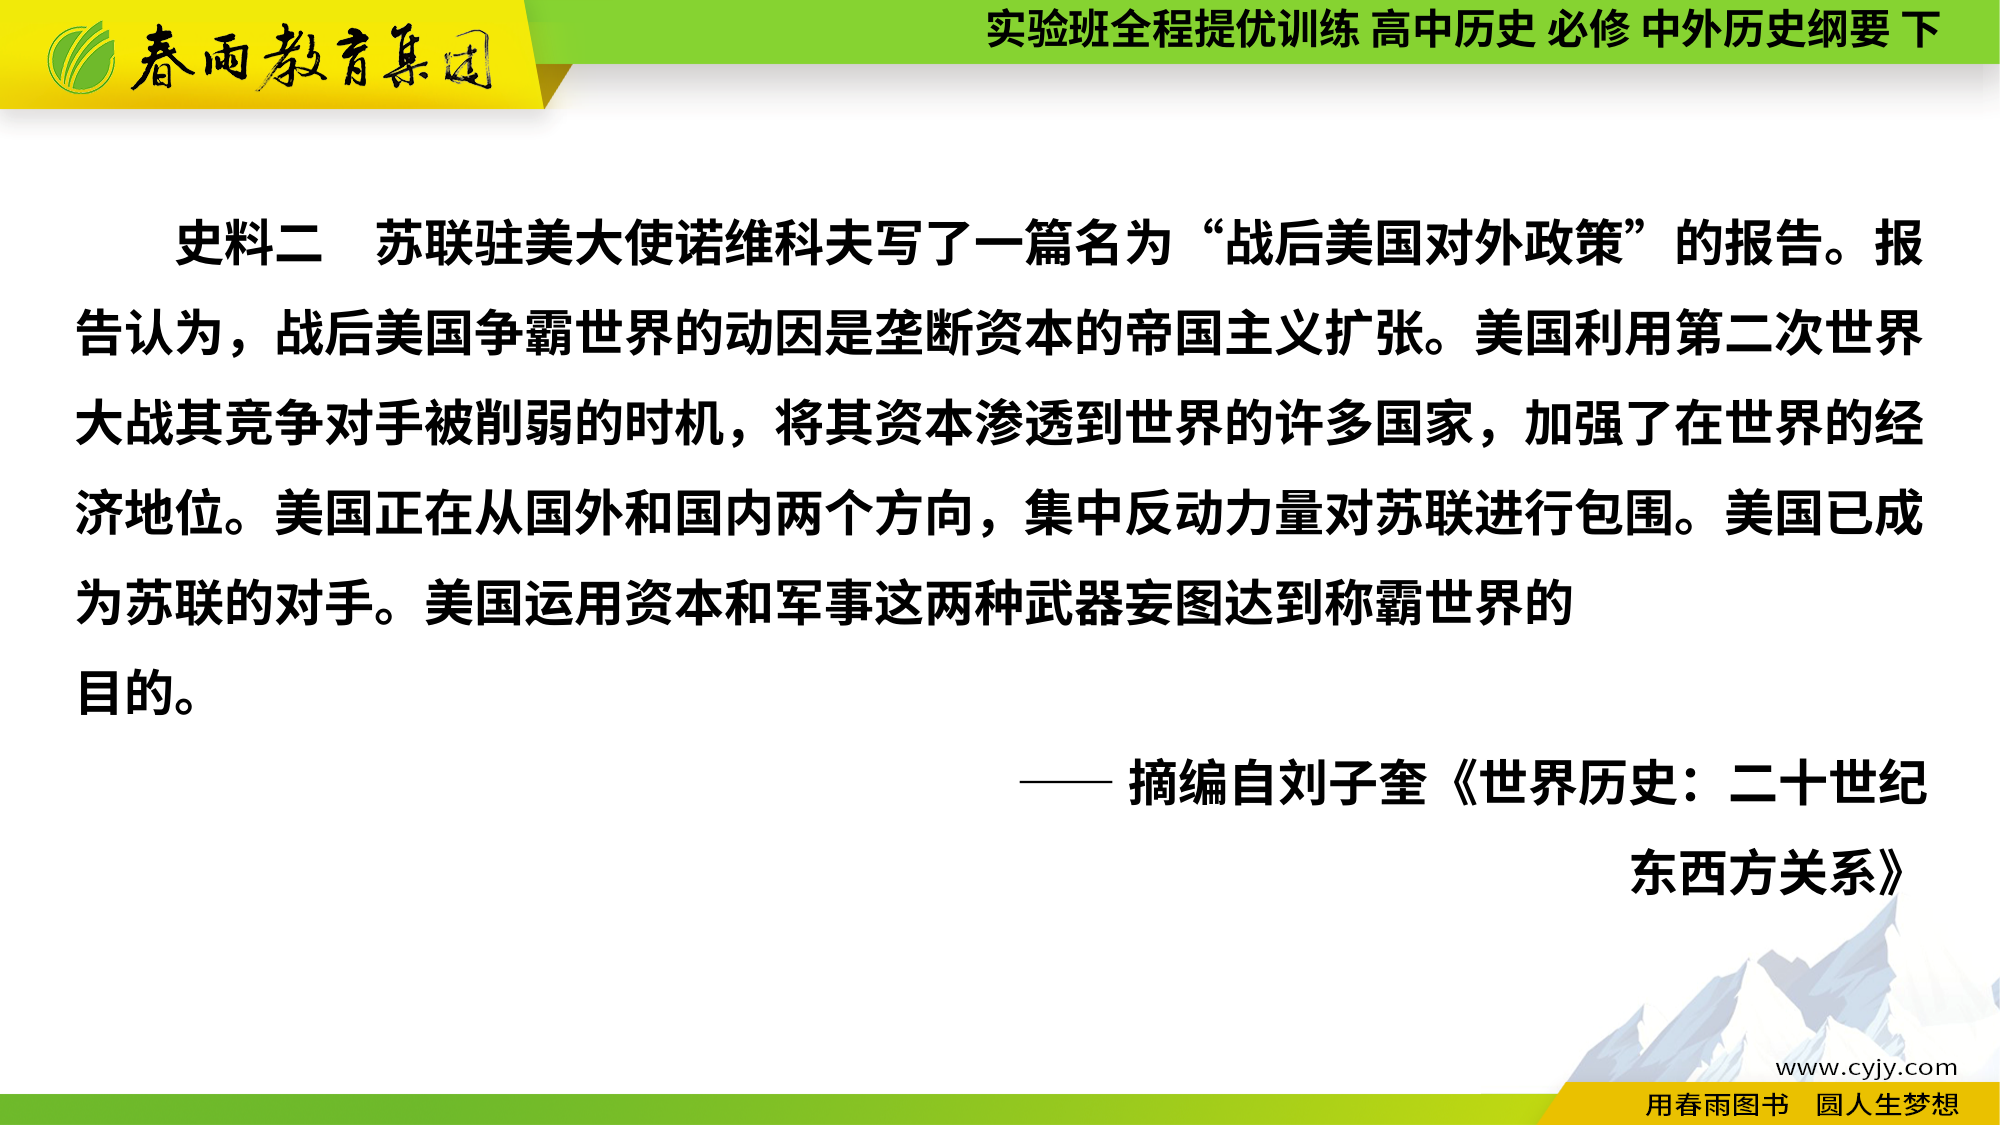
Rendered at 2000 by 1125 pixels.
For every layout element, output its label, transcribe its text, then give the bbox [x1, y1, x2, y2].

picture [0, 0, 2000, 1125]
list 史料二 苏联驻美大使诺维科夫写了一篇名为“战后美国对外政策”的报告。报告认为，战后美国争霸世界的动因是垄断资本的帝国主义扩张。美国利用第二次世界大战其竞争对手被削弱的时机，将其资本渗透到世界的许多国家，加强了在世界的经济地位。美国正在从国外和国内两个方向，集中反动力量对苏联进行包围。美国已成为苏联的对手。美国运用资本和军事这两种武器妄图达到称霸世界的 目的。 ——摘编自刘子奎《世界历史：二十世纪 东西方关系》 [59, 174, 1944, 906]
